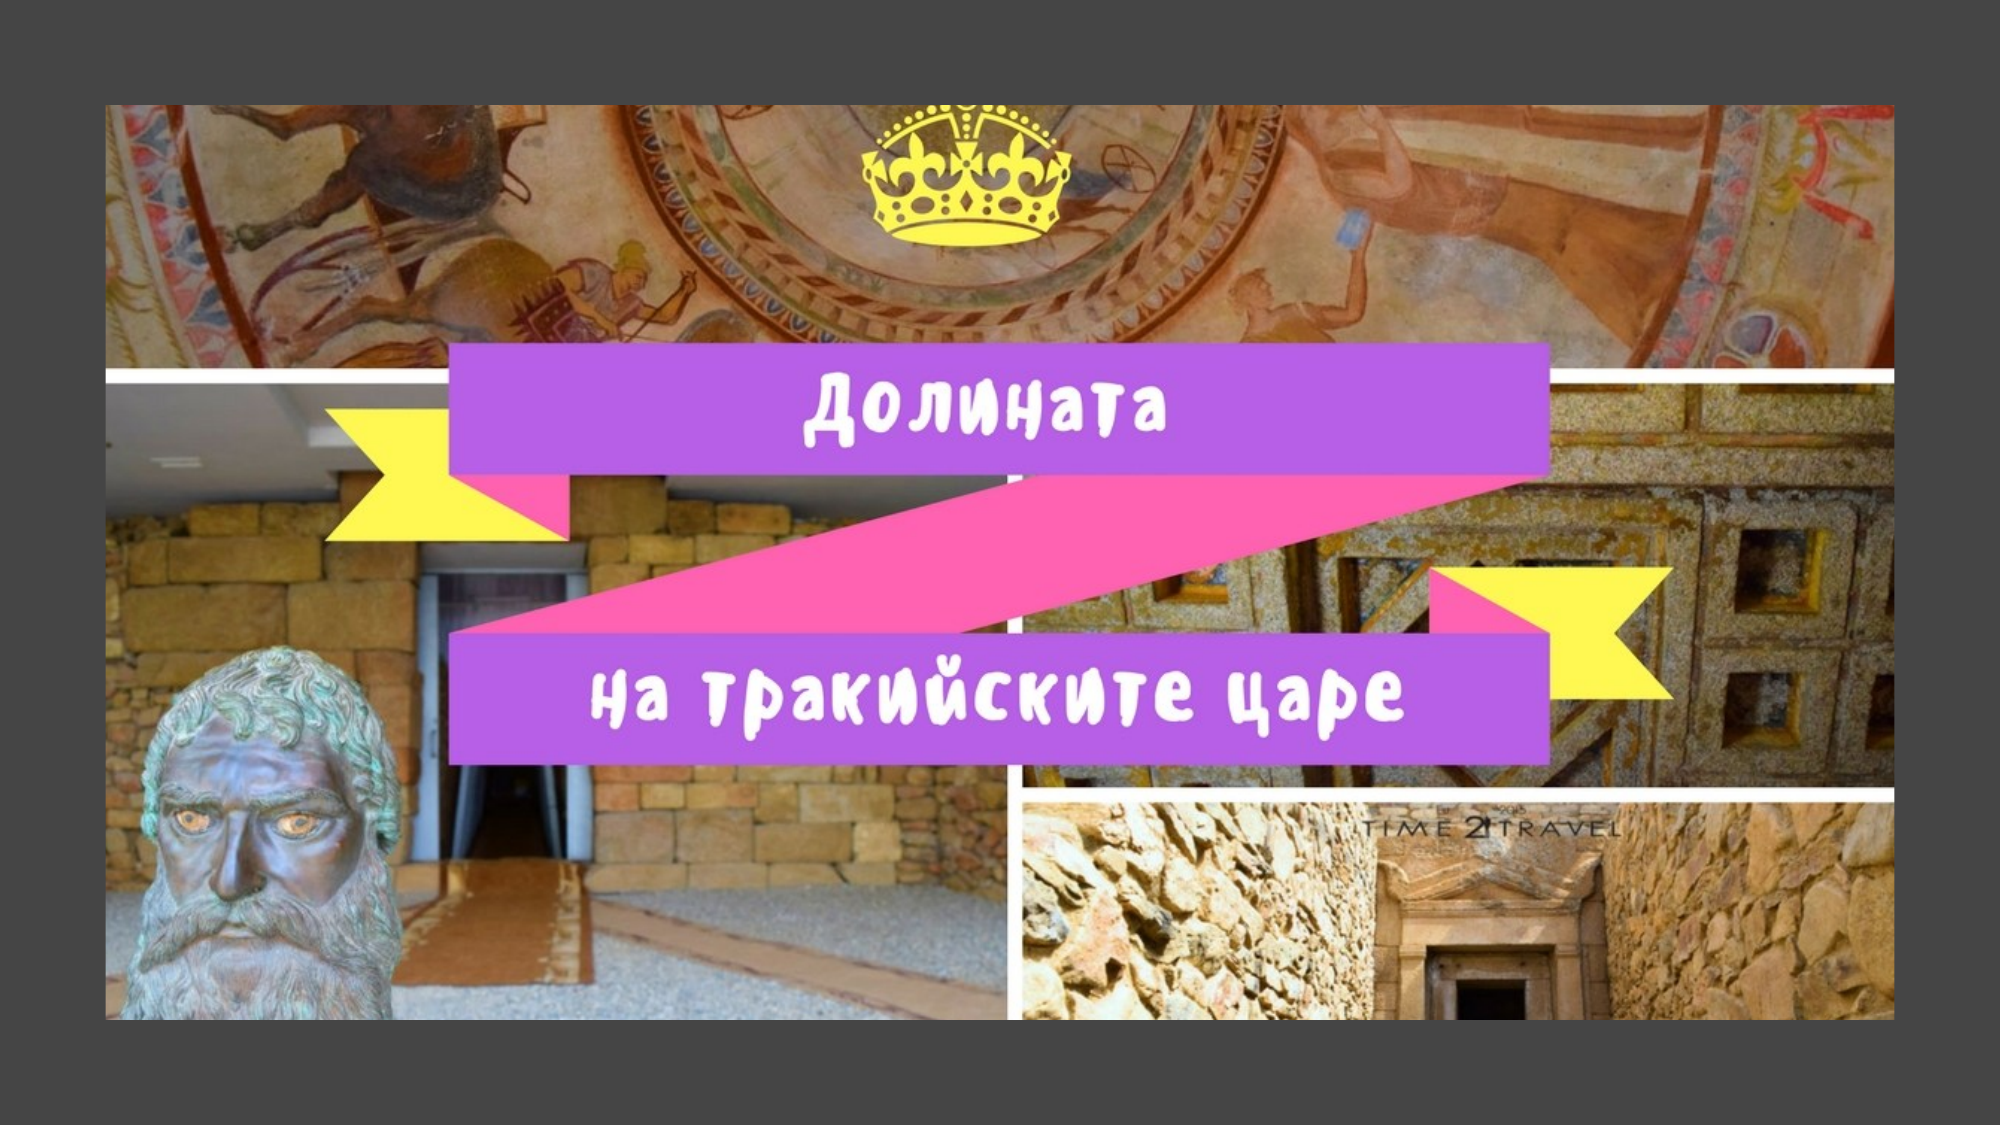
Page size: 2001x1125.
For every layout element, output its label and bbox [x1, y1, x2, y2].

picture [105, 105, 1895, 1020]
